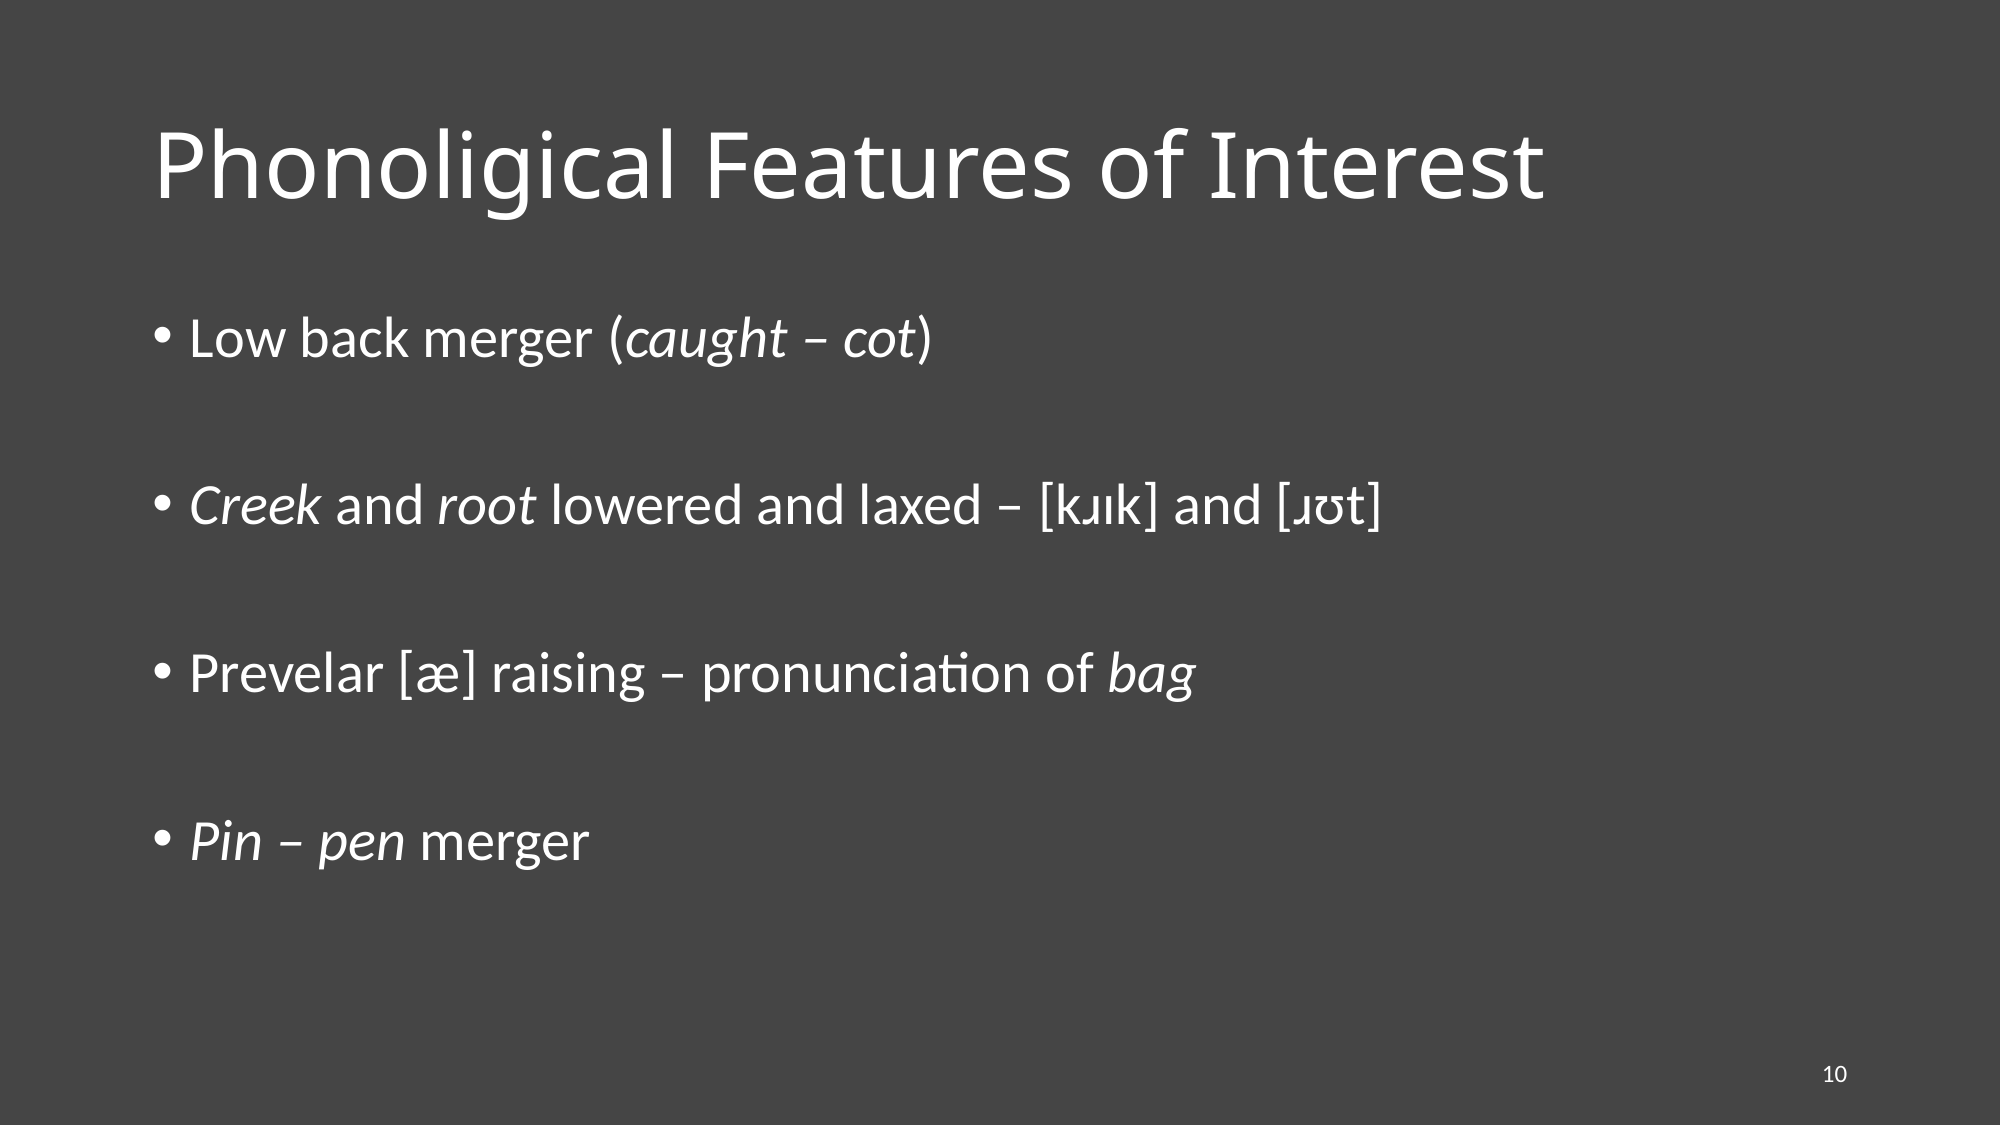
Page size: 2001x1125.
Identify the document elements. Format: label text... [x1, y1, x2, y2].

list Low back merger (caught – cot) Creek and root lowered and laxed – [kɹɪk] and [ɹʊt] Prevelar [æ] raising – pronunciation of bag Pin – pen merger [137, 299, 1863, 1014]
slide_number 10 [1412, 1042, 1863, 1103]
title Phonoligical Features of Interest [137, 59, 1863, 278]
